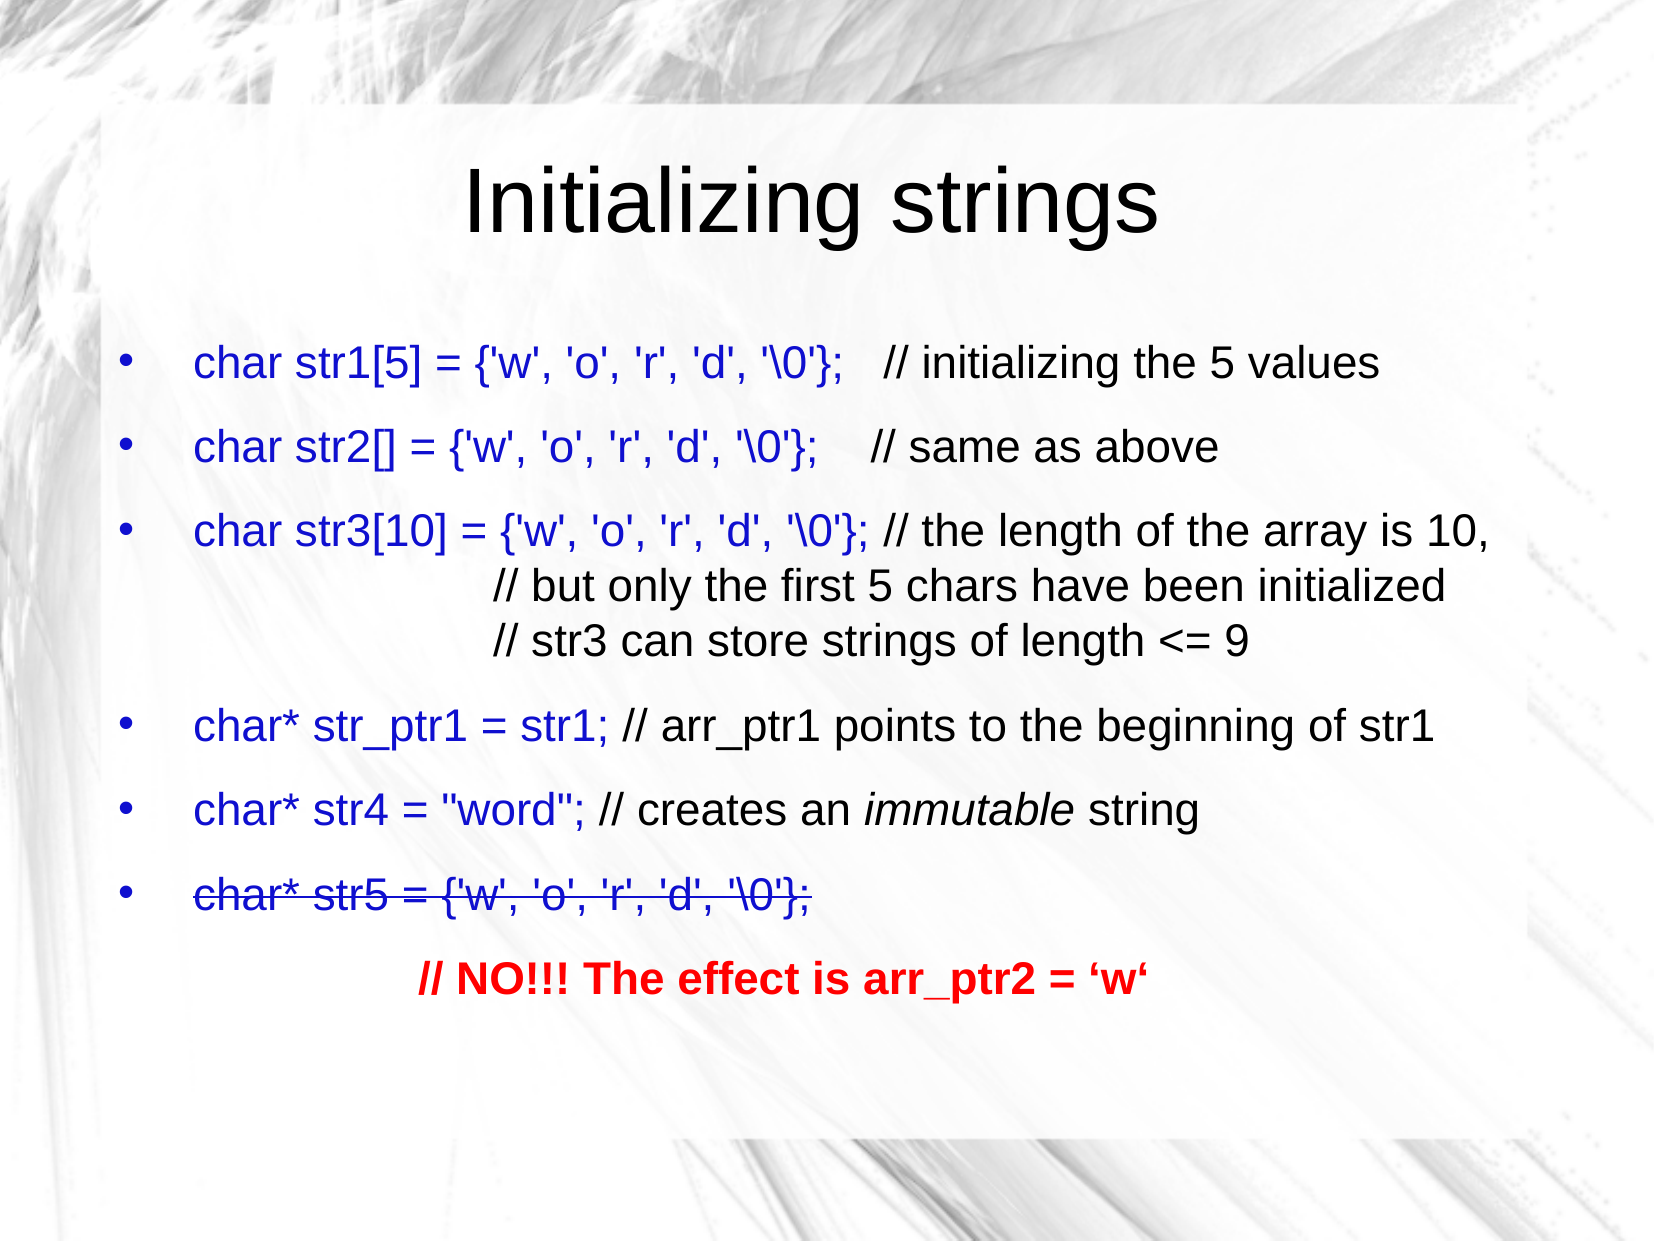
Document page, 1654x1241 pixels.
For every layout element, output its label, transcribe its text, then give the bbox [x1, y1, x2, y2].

title Initializing strings [118, 93, 1506, 299]
list char str1[5] = {'w', 'o', 'r', 'd', '\0'}; // initializing the 5 values char str2[] = {'w', 'o', 'r', 'd', '\0'}; // same as above char str3[10] = {'w', 'o', 'r', 'd', '\0'}; // the length of the array is 10, // but only the first 5 chars have been initialized // str3 can store strings of length <= 9 char* str_ptr1 = str1; // arr_ptr1 points to the beginning of str1 char* str4 = "word"; // creates an immutable string char* str5 = {'w', 'o', 'r', 'd', '\0'}; // NO!!! The effect is arr_ptr2 = ‘w‘ [118, 332, 1571, 1121]
picture [0, 0, 1654, 1241]
